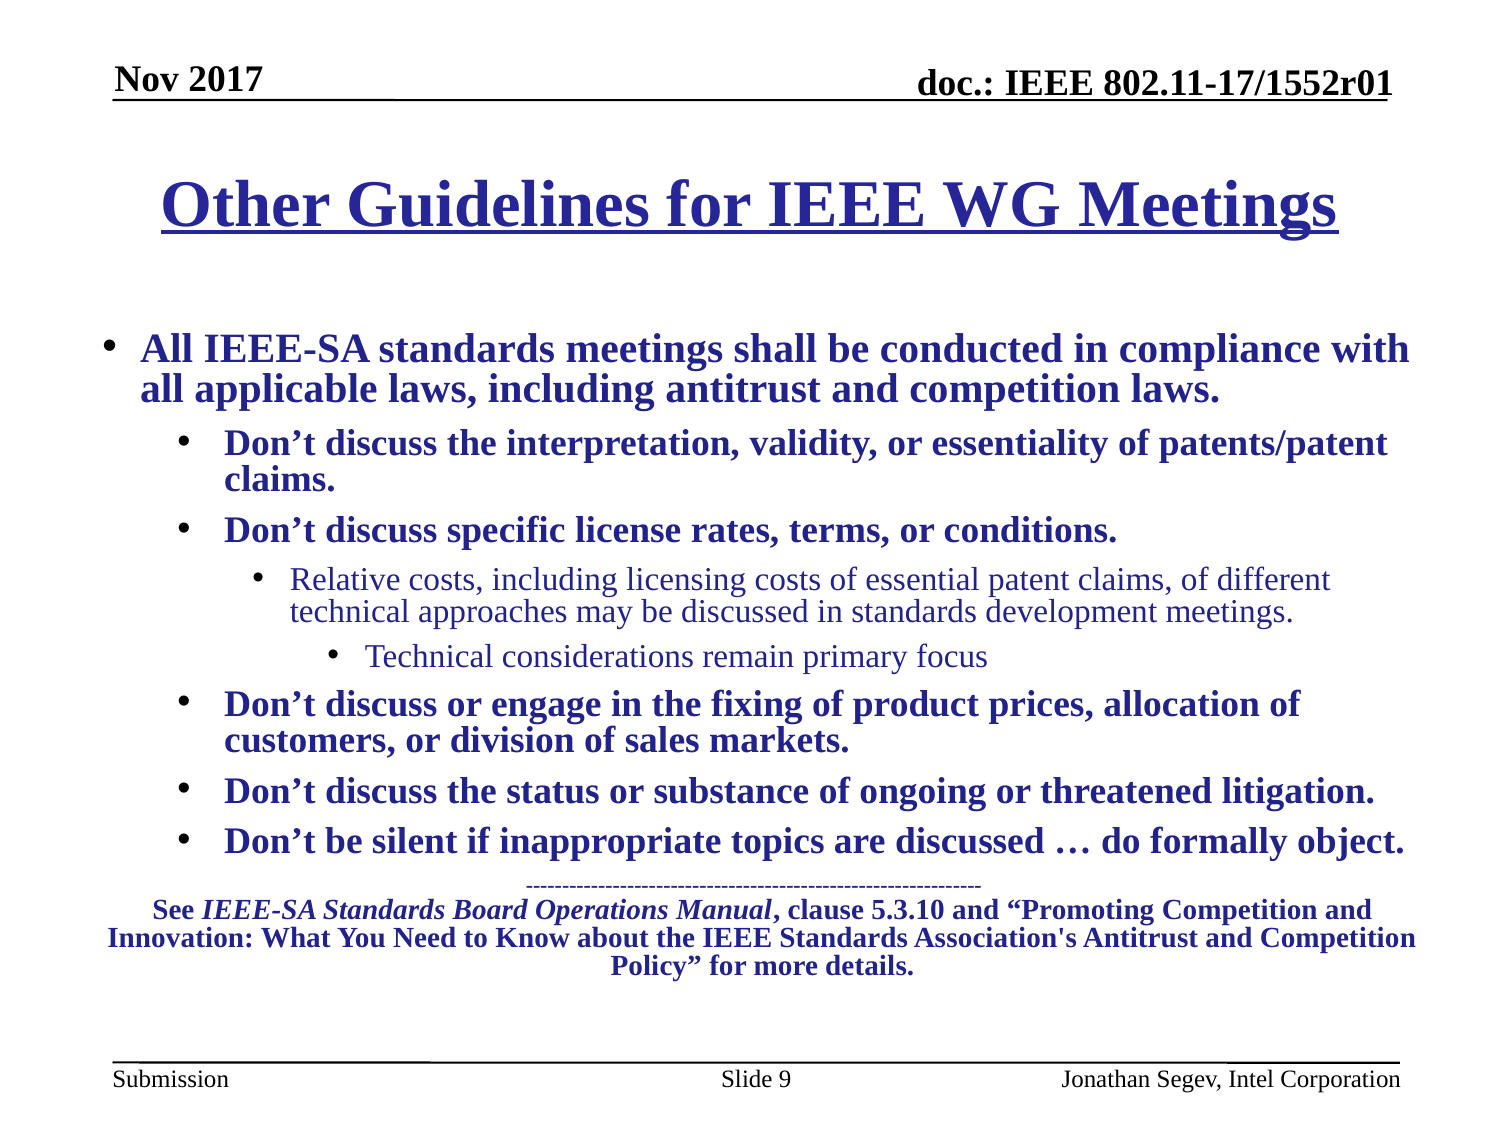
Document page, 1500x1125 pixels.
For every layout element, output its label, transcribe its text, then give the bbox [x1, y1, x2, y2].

text_box All IEEE-SA standards meetings shall be conducted in compliance with all applicable laws, including antitrust and competition laws. Don’t discuss the interpretation, validity, or essentiality of patents/patent claims. Don’t discuss specific license rates, terms, or conditions. Relative costs, including licensing costs of essential patent claims, of different technical approaches may be discussed in standards development meetings. Technical considerations remain primary focus Don’t discuss or engage in the fixing of product prices, allocation of customers, or division of sales markets. Don’t discuss the status or substance of ongoing or threatened litigation. Don’t be silent if inappropriate topics are discussed … do formally object. --------------------------------------------------------------- See IEEE-SA Standards Board Operations Manual, clause 5.3.10 and “Promoting Competition and Innovation: What You Need to Know about the IEEE Standards Association's Antitrust and Competition Policy” for more details. [87, 287, 1438, 1050]
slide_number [114, 54, 423, 100]
footer Jonathan Segev, Intel Corporation [878, 1061, 1402, 1093]
title Other Guidelines for IEEE WG Meetings [112, 112, 1388, 287]
slide_number Slide 9 [712, 1061, 800, 1123]
